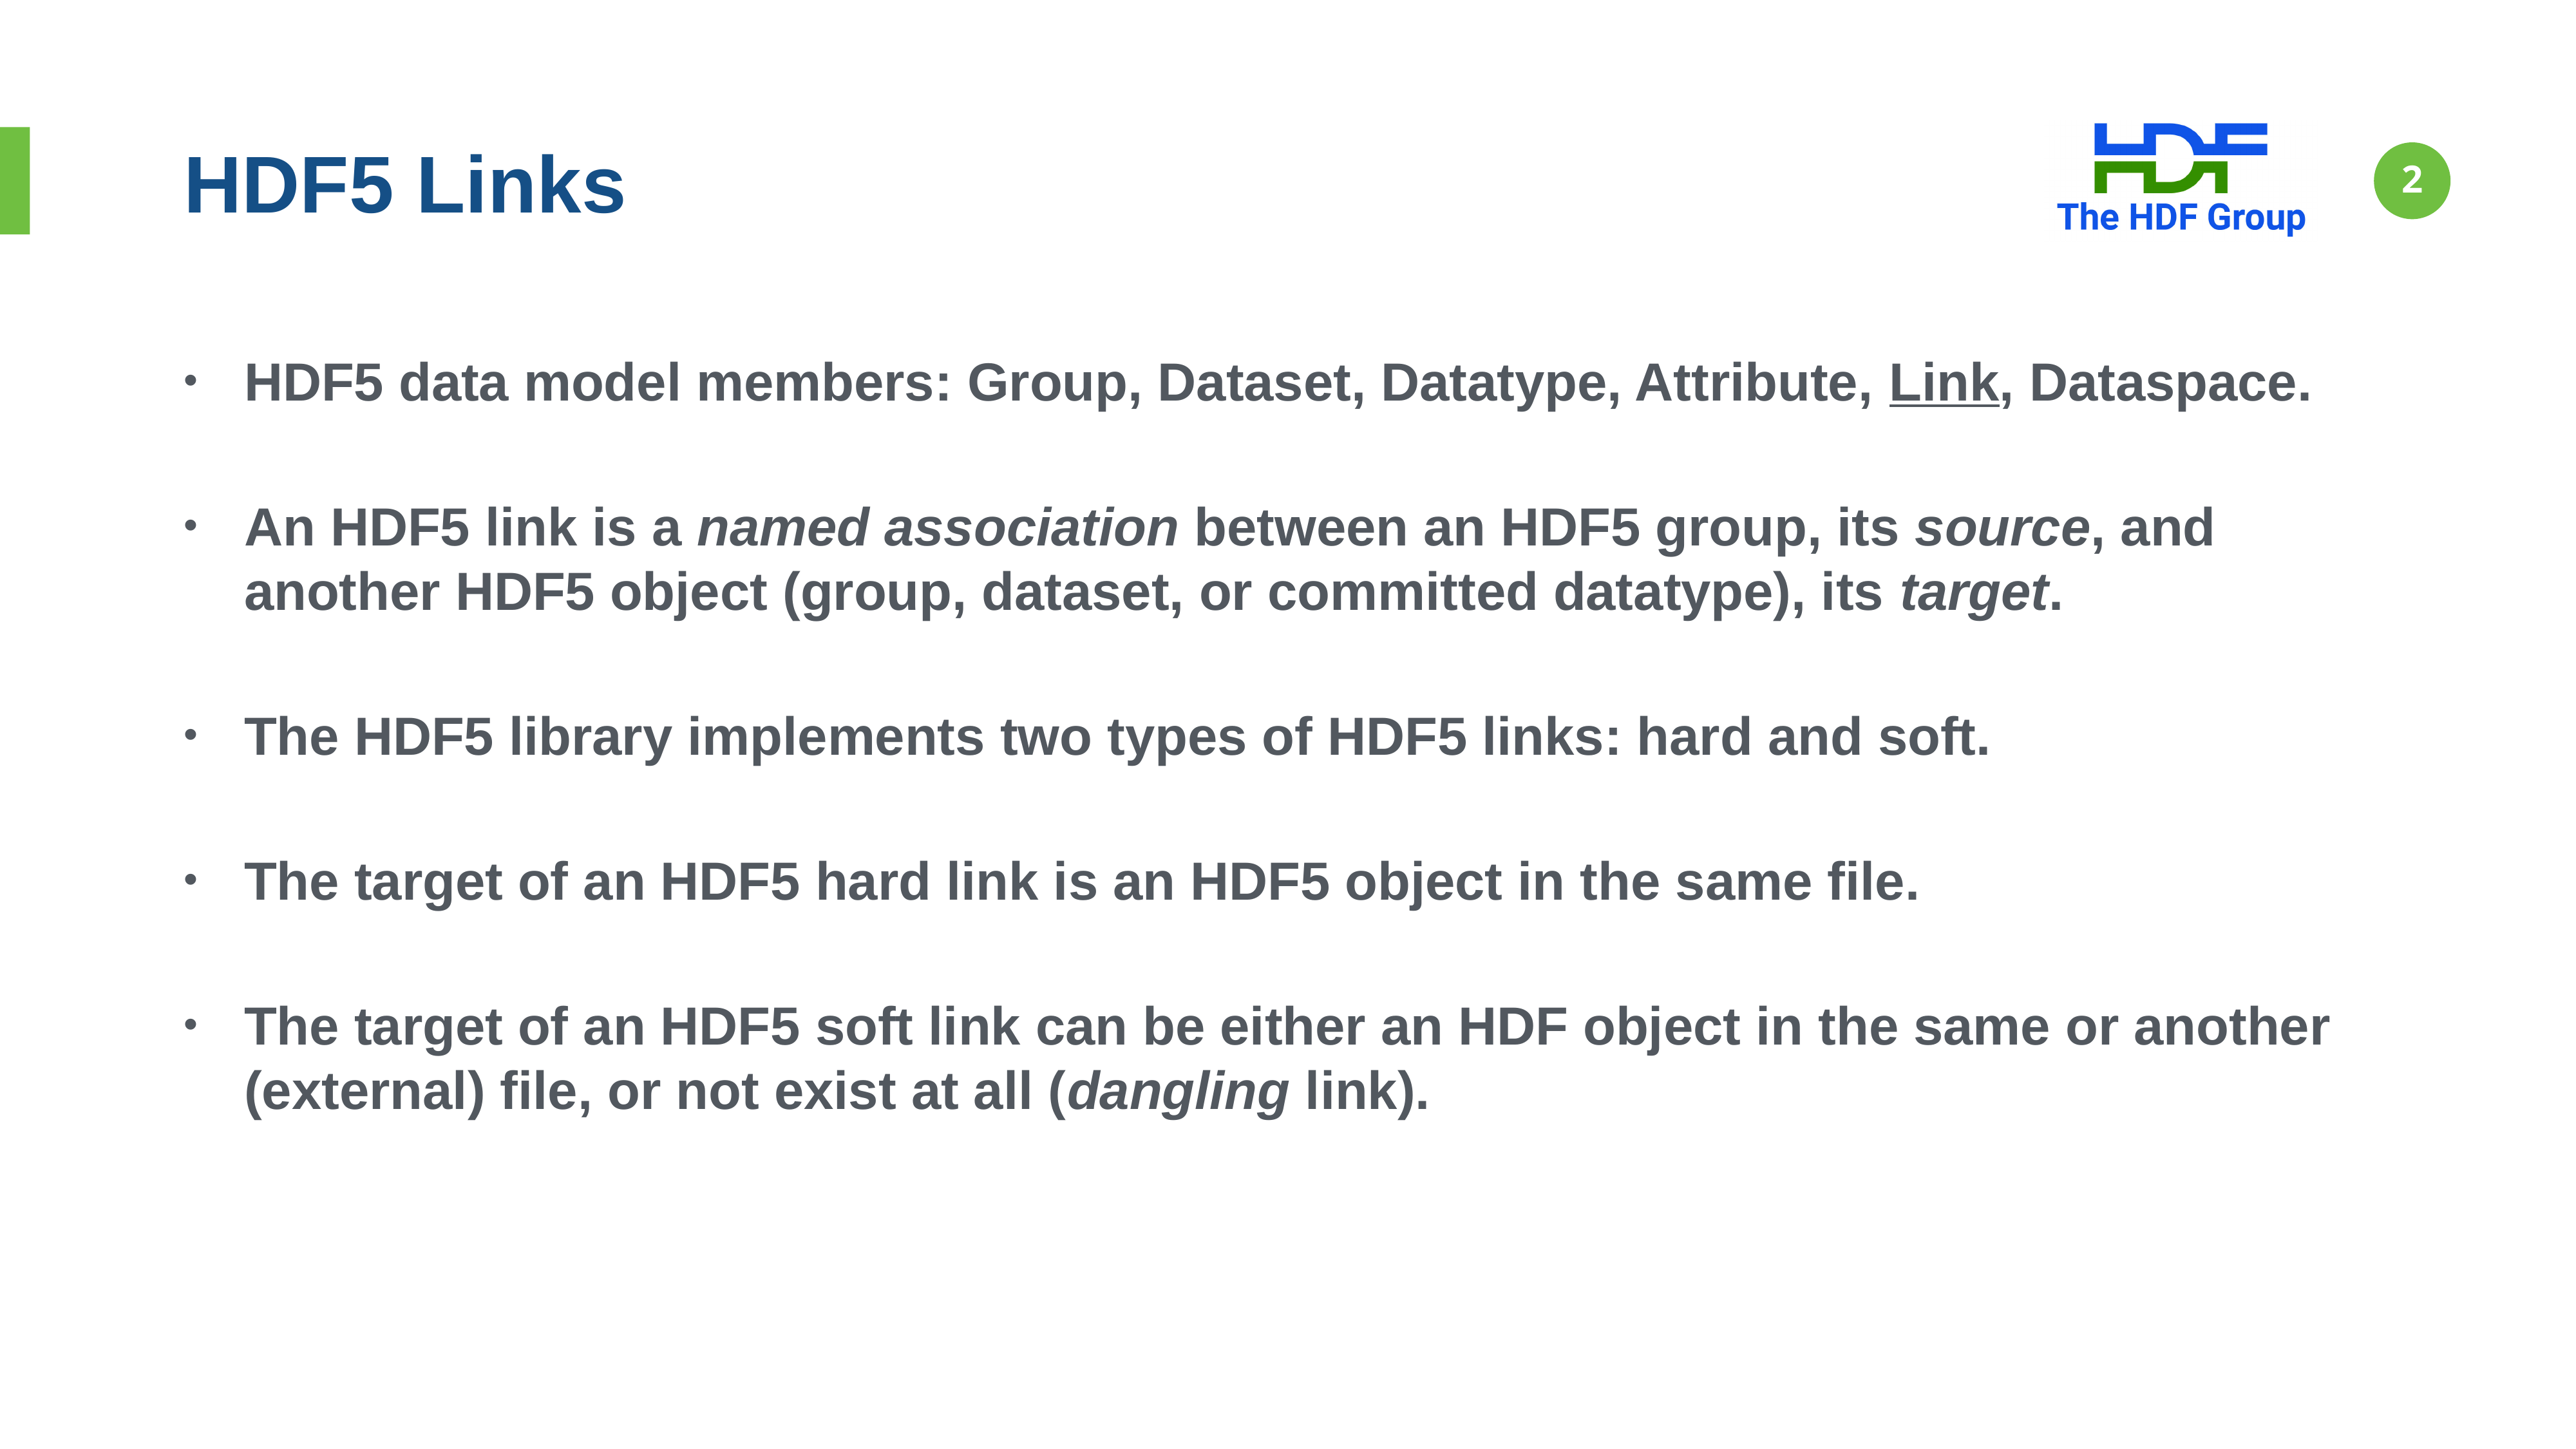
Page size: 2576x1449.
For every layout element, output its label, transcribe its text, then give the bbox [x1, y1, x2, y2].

picture [2044, 120, 2318, 242]
title HDF5 Links [178, 127, 2069, 235]
slide_number 2 [2374, 142, 2451, 220]
list HDF5 data model members: Group, Dataset, Datatype, Attribute, Link, Dataspace. An HDF5 link is a named association between an HDF5 group, its source, and another HDF5 object (group, dataset, or committed datatype), its target. The HDF5 library implements two types of HDF5 links: hard and soft. The target of an HDF5 hard link is an HDF5 object in the same file. The target of an HDF5 soft link can be either an HDF object in the same or another (external) file, or not exist at all (dangling link). [178, 342, 2374, 1240]
